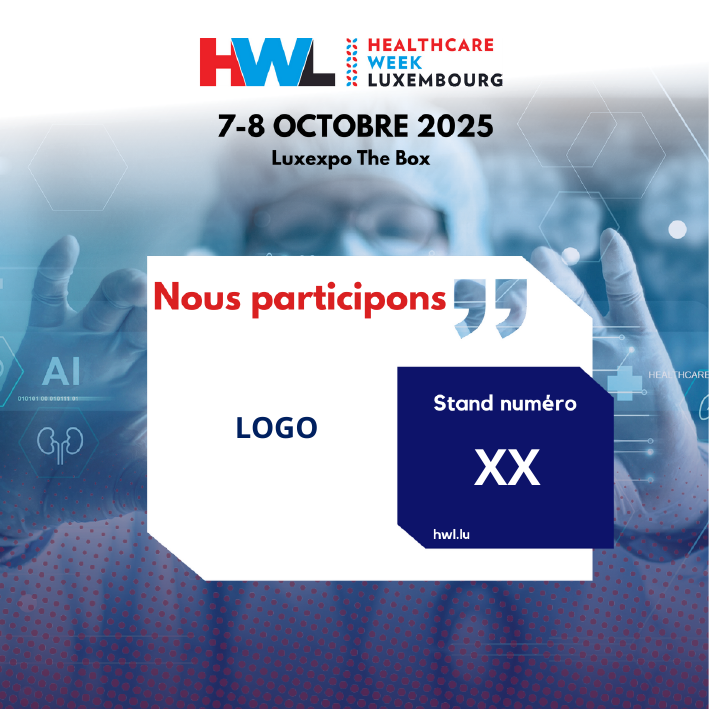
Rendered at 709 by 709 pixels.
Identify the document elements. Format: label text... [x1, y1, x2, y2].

text_box XX [431, 428, 583, 504]
text_box LOGO [175, 402, 378, 453]
picture [0, 0, 709, 709]
